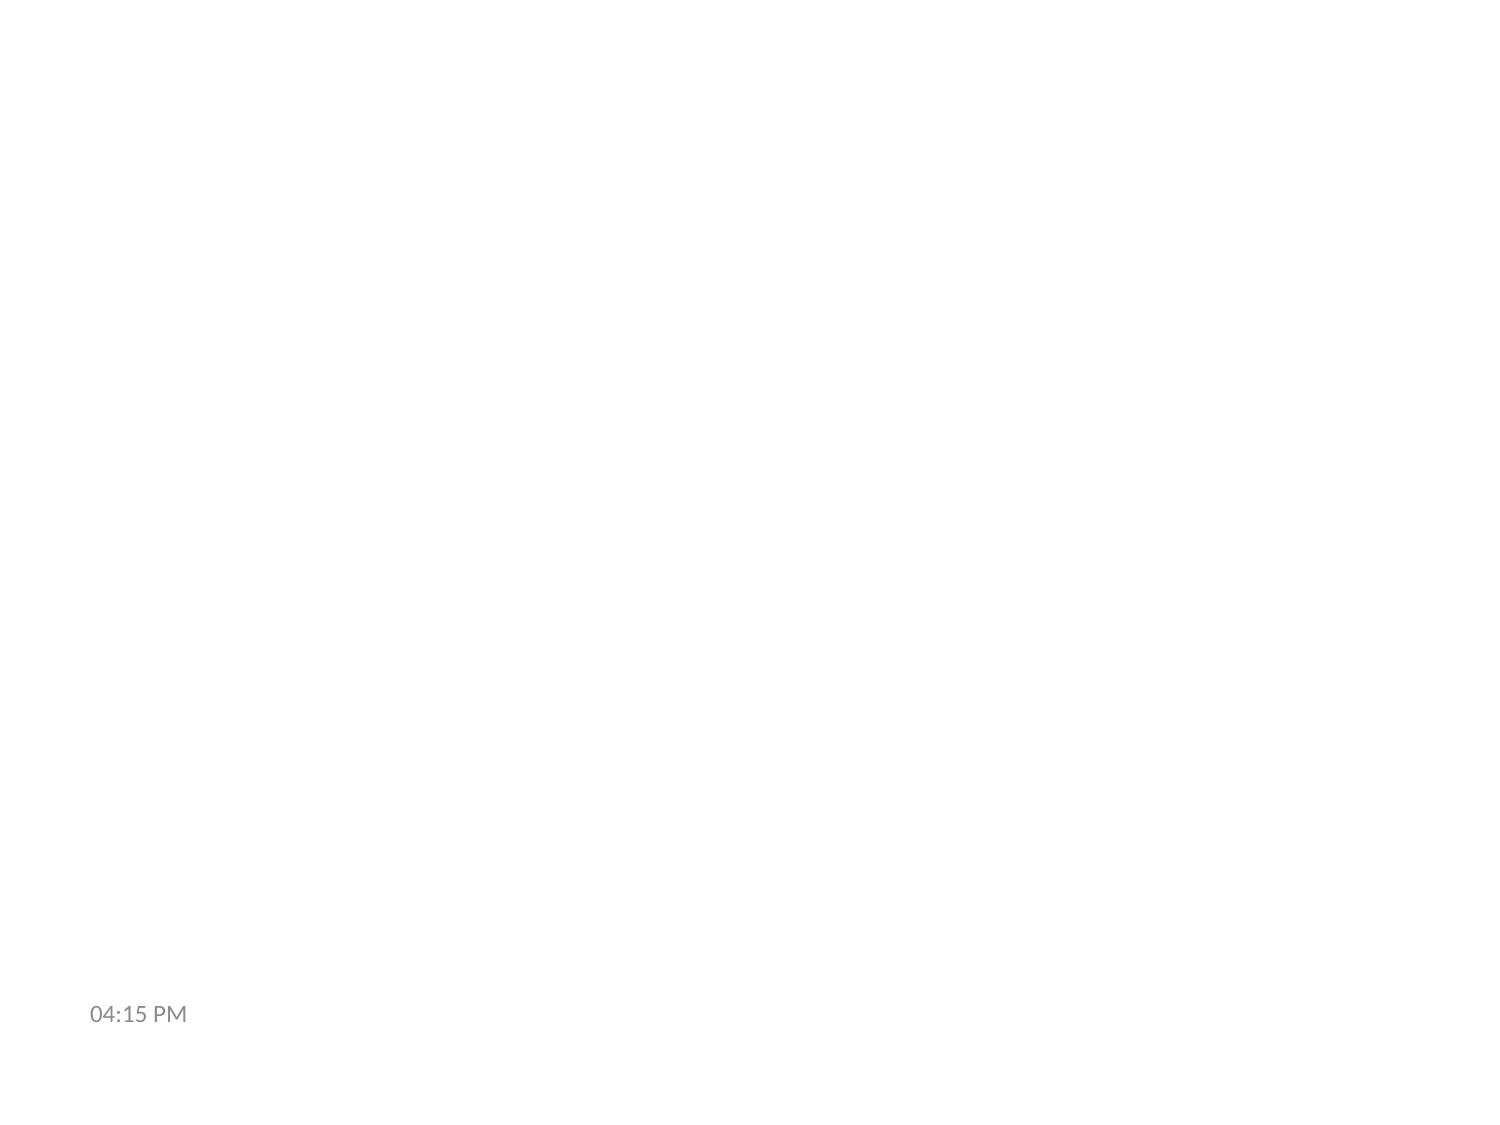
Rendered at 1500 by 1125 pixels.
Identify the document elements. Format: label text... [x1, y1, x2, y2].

text_box 3:35 PM [75, 982, 425, 1043]
